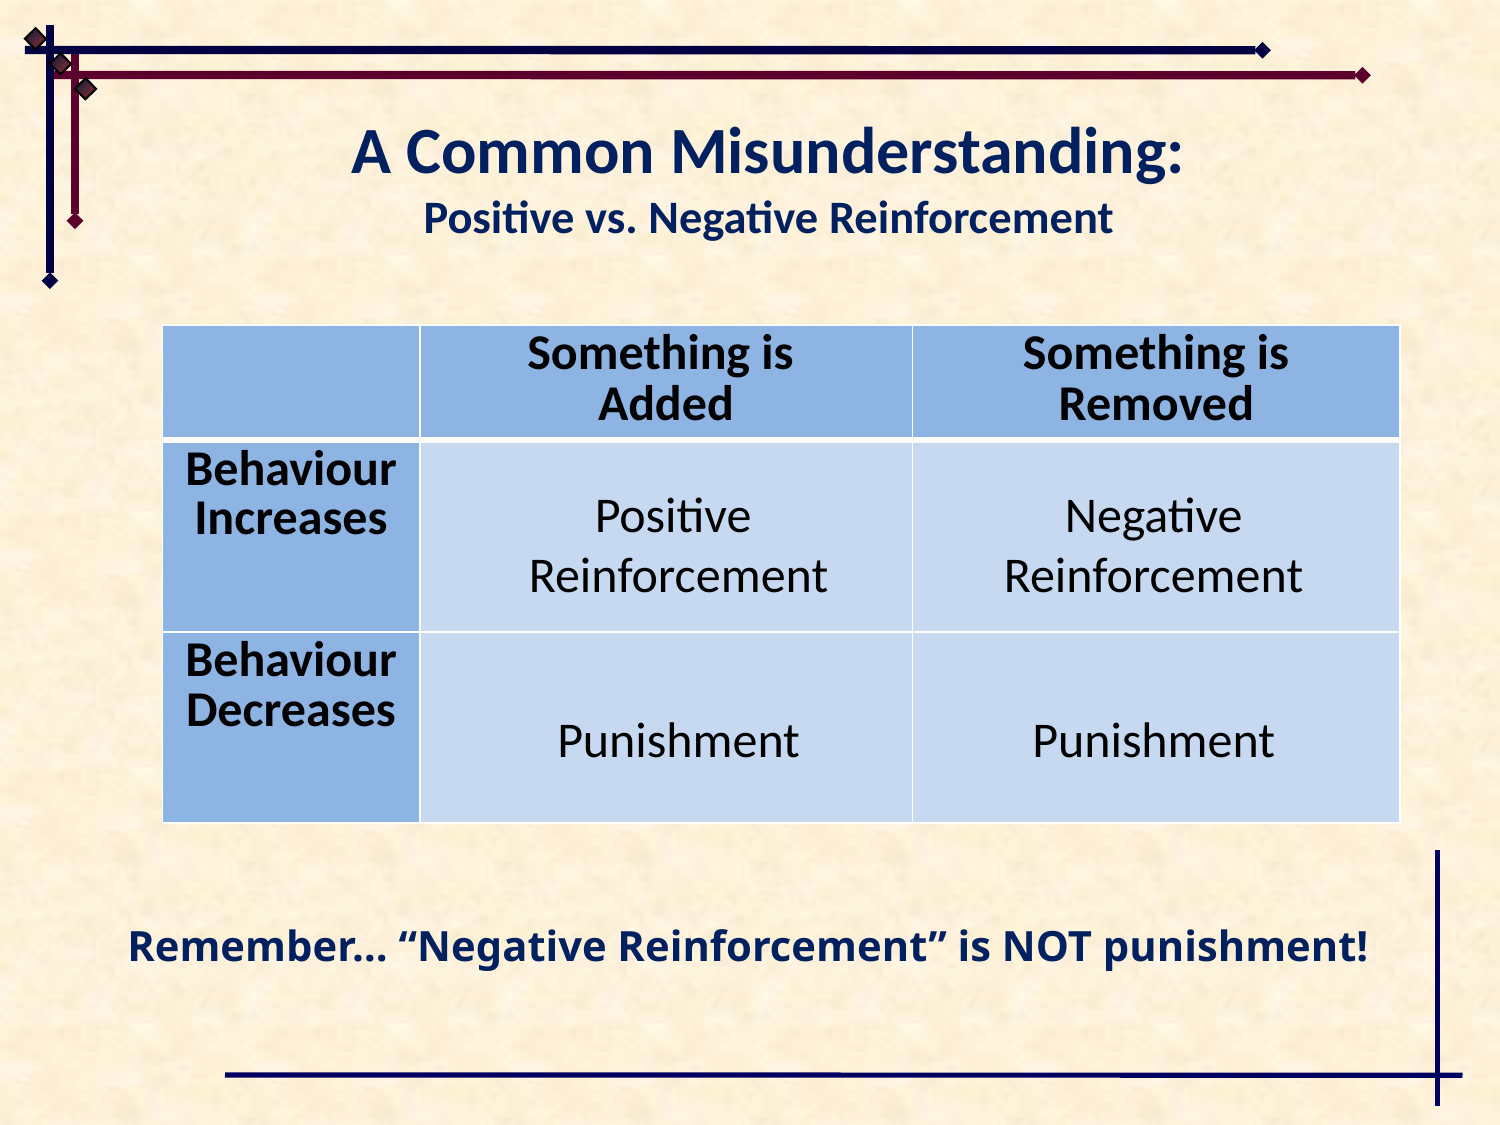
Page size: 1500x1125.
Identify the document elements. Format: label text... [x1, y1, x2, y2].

text_box Remember… “Negative Reinforcement” is NOT punishment! [112, 912, 1410, 978]
text_box Negative Reinforcement [962, 474, 1345, 655]
table_header [163, 326, 419, 437]
table_cell [421, 633, 912, 822]
title A Common Misunderstanding: Positive vs. Negative Reinforcement [112, 99, 1425, 250]
table_cell Behaviour Decreases [163, 633, 419, 822]
text_box Positive Reinforcement [487, 474, 870, 655]
table_header Something is Removed [913, 326, 1399, 437]
table_cell [421, 443, 912, 631]
text_box Punishment [487, 699, 870, 820]
table_cell [913, 633, 1399, 822]
picture [0, 0, 1500, 1125]
table_header Something is Added [421, 326, 912, 437]
text_box Punishment [962, 699, 1345, 820]
table_cell Behaviour Increases [163, 443, 419, 631]
table_cell [913, 443, 1399, 631]
